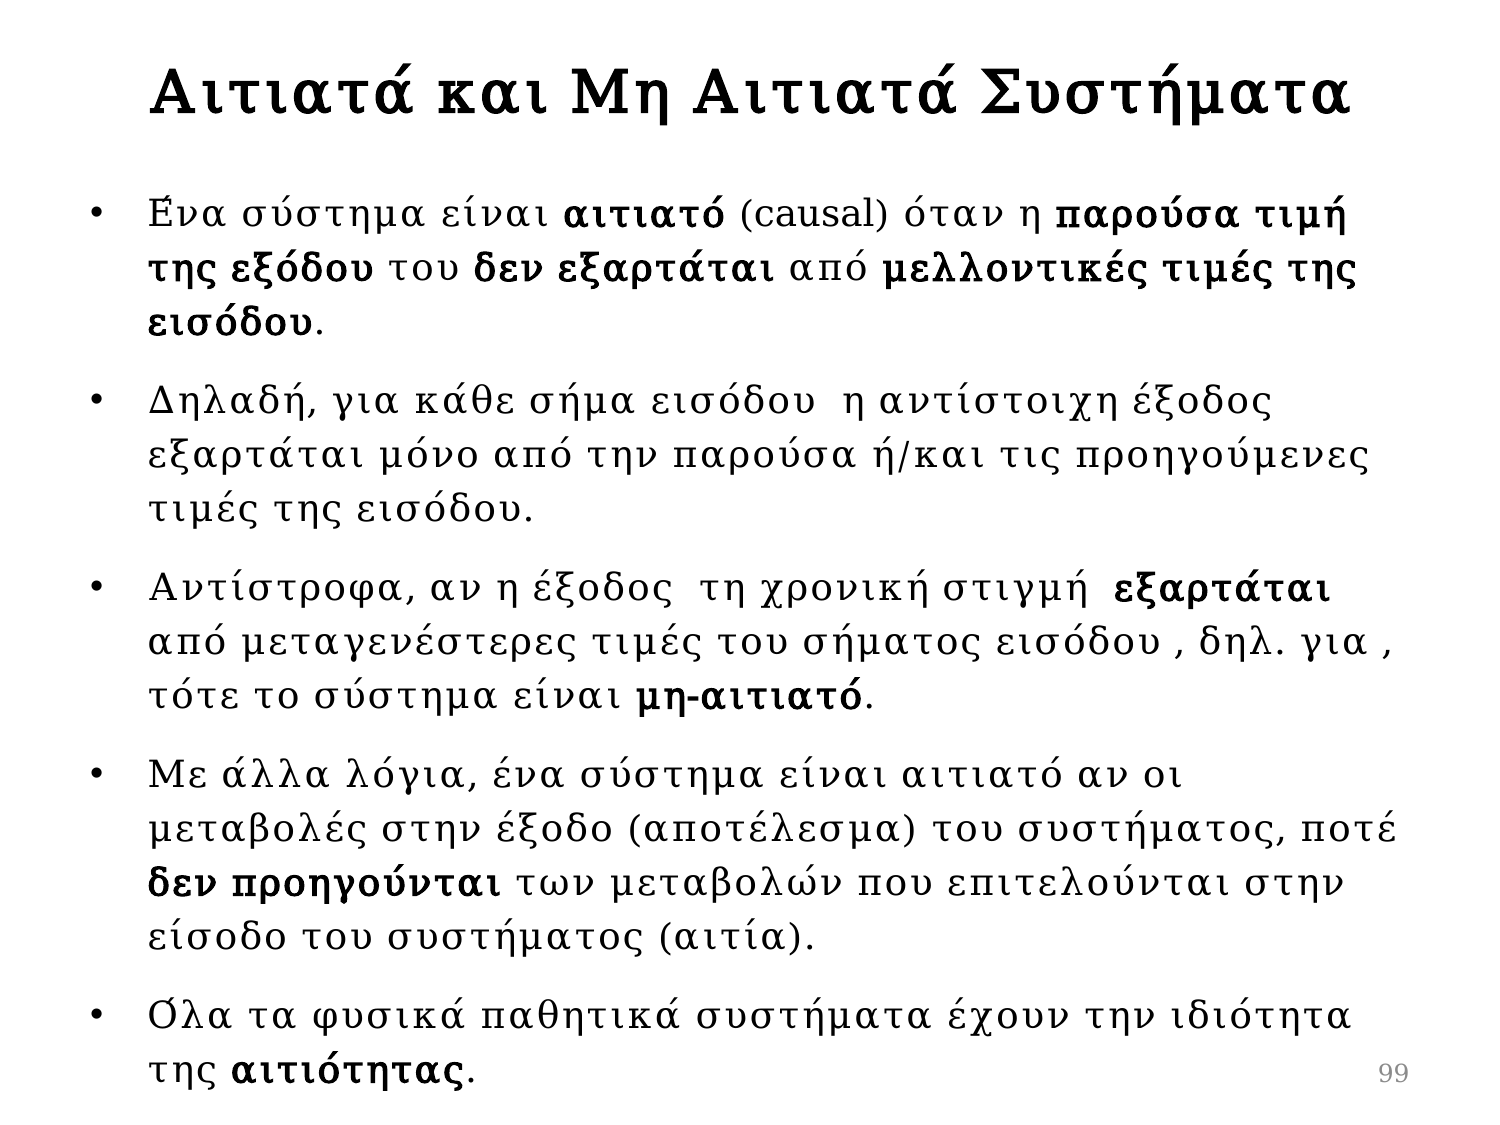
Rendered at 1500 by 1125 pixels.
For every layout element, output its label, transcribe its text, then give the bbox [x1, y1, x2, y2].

slide_number 99 [1222, 1042, 1425, 1103]
title Αιτιατά και Μη Αιτιατά Συστήματα [75, 19, 1425, 159]
